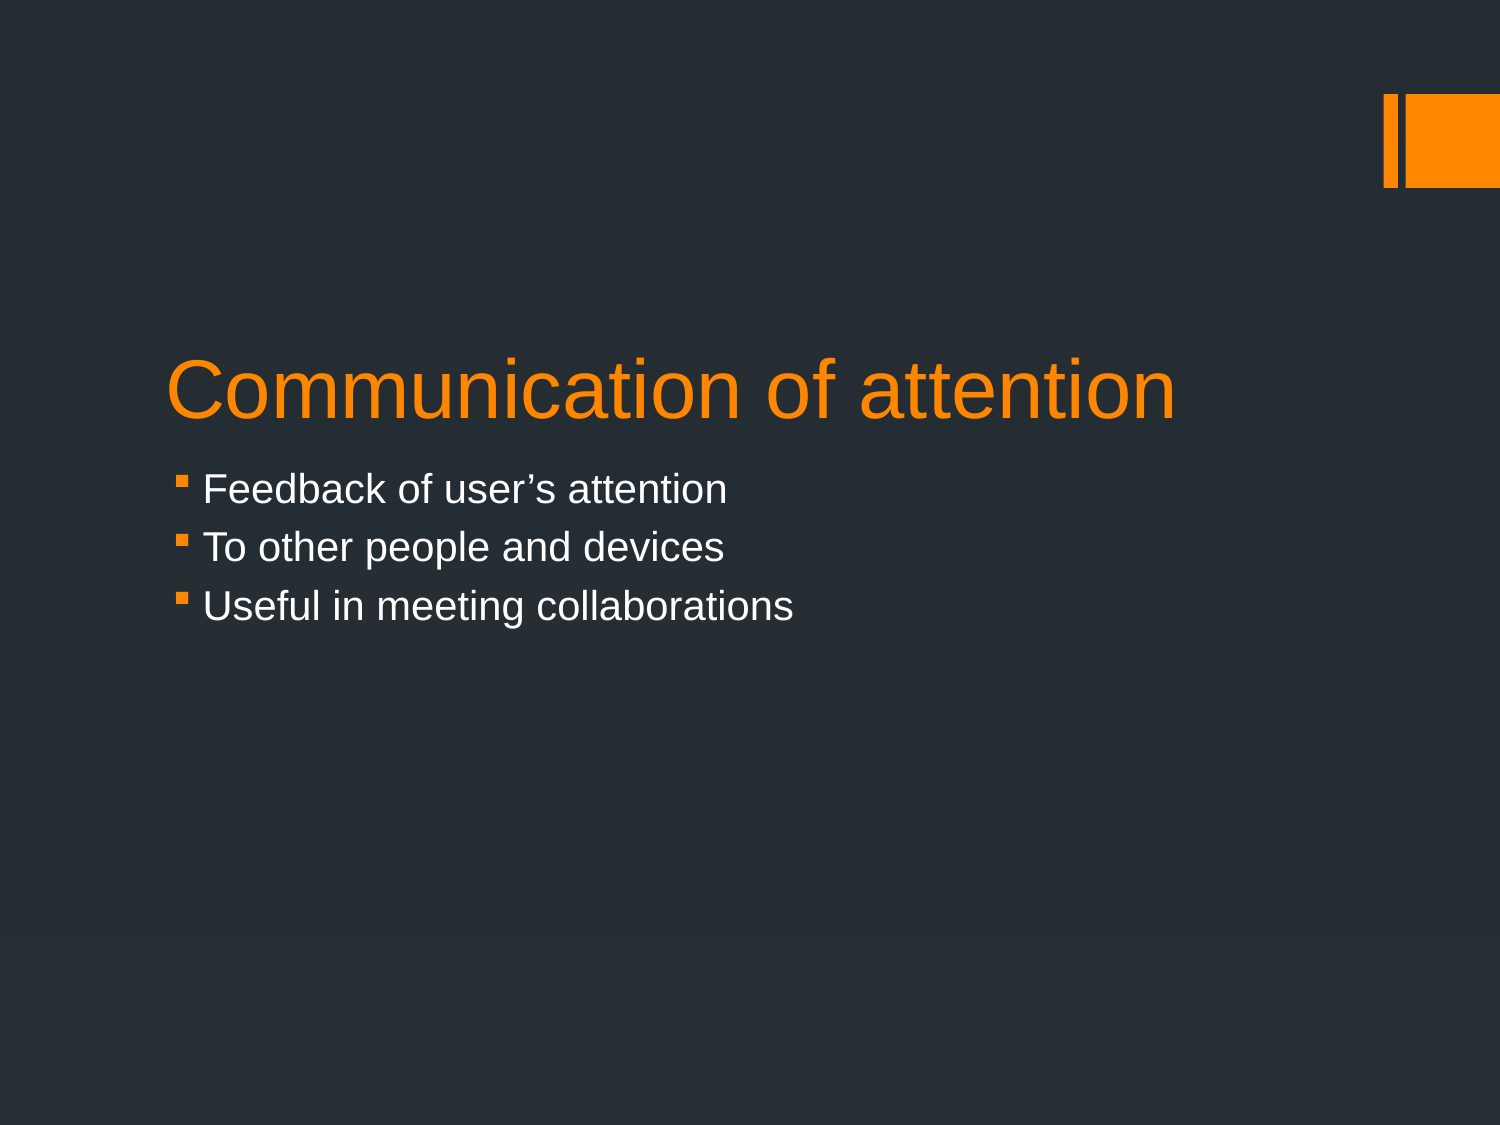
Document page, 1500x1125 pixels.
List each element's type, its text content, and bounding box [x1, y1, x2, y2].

list Feedback of user’s attention To other people and devices Useful in meeting collaborations [150, 454, 1350, 1035]
title Communication of attention [150, 253, 1350, 443]
